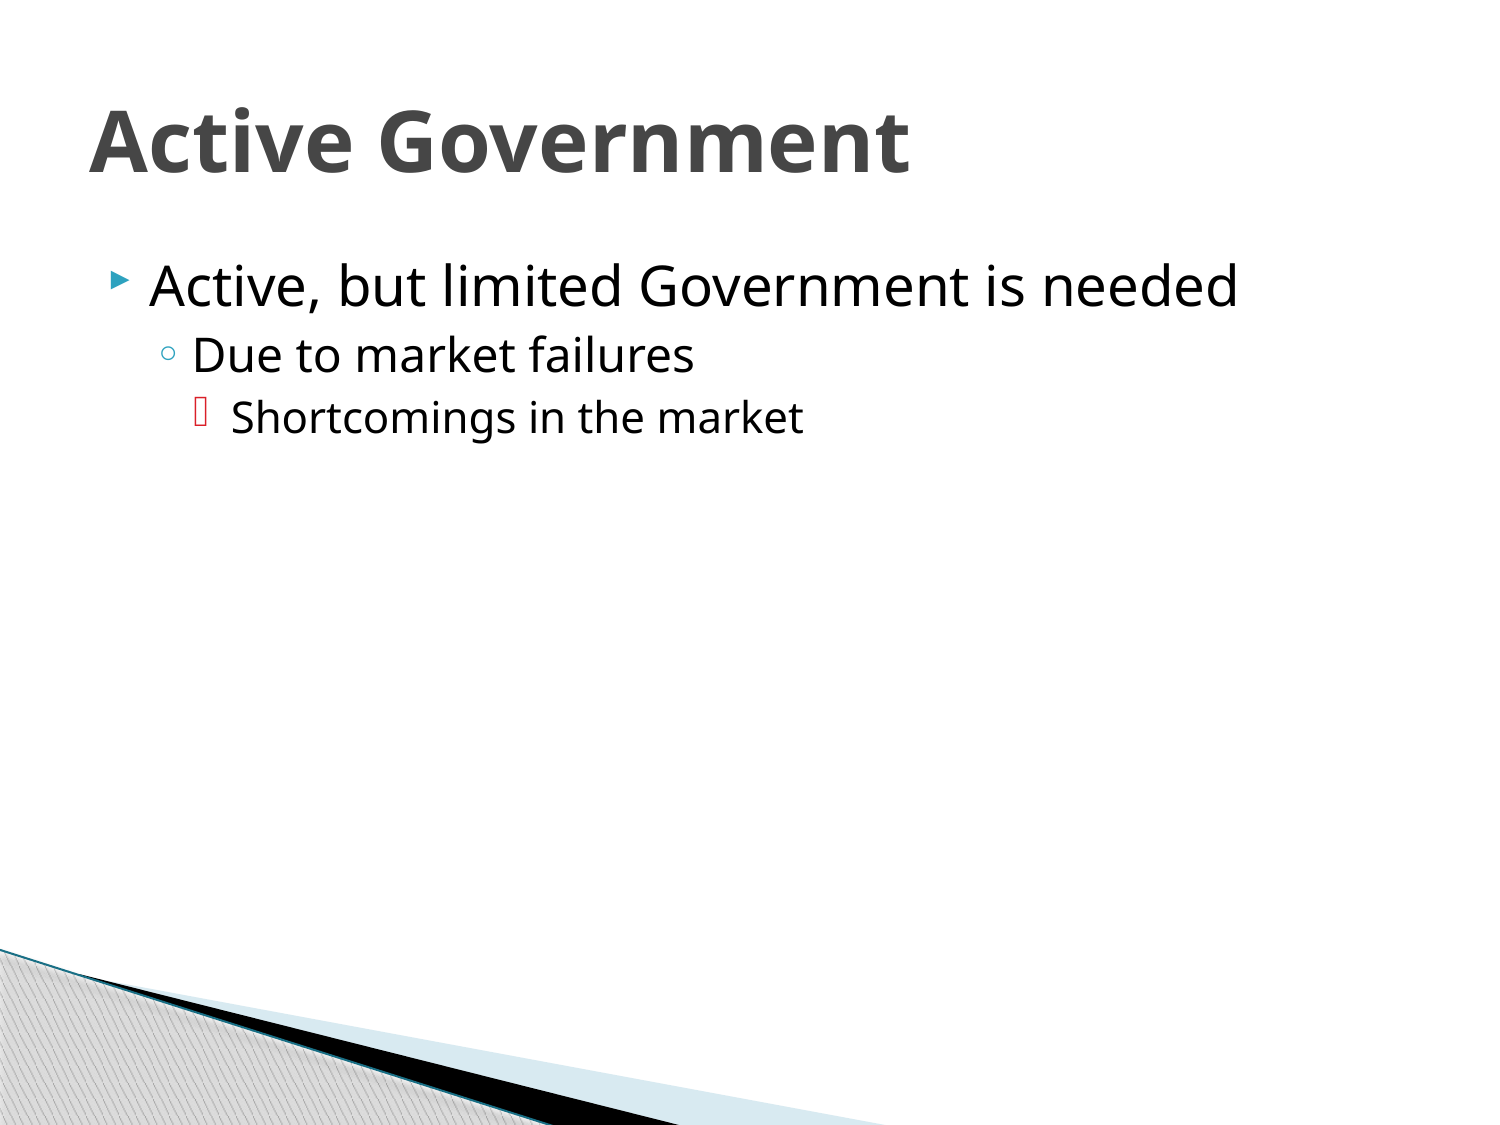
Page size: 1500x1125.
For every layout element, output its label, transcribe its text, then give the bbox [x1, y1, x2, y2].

title Active Government [75, 45, 1425, 233]
list Active, but limited Government is needed Due to market failures Shortcomings in the market [75, 243, 1425, 986]
